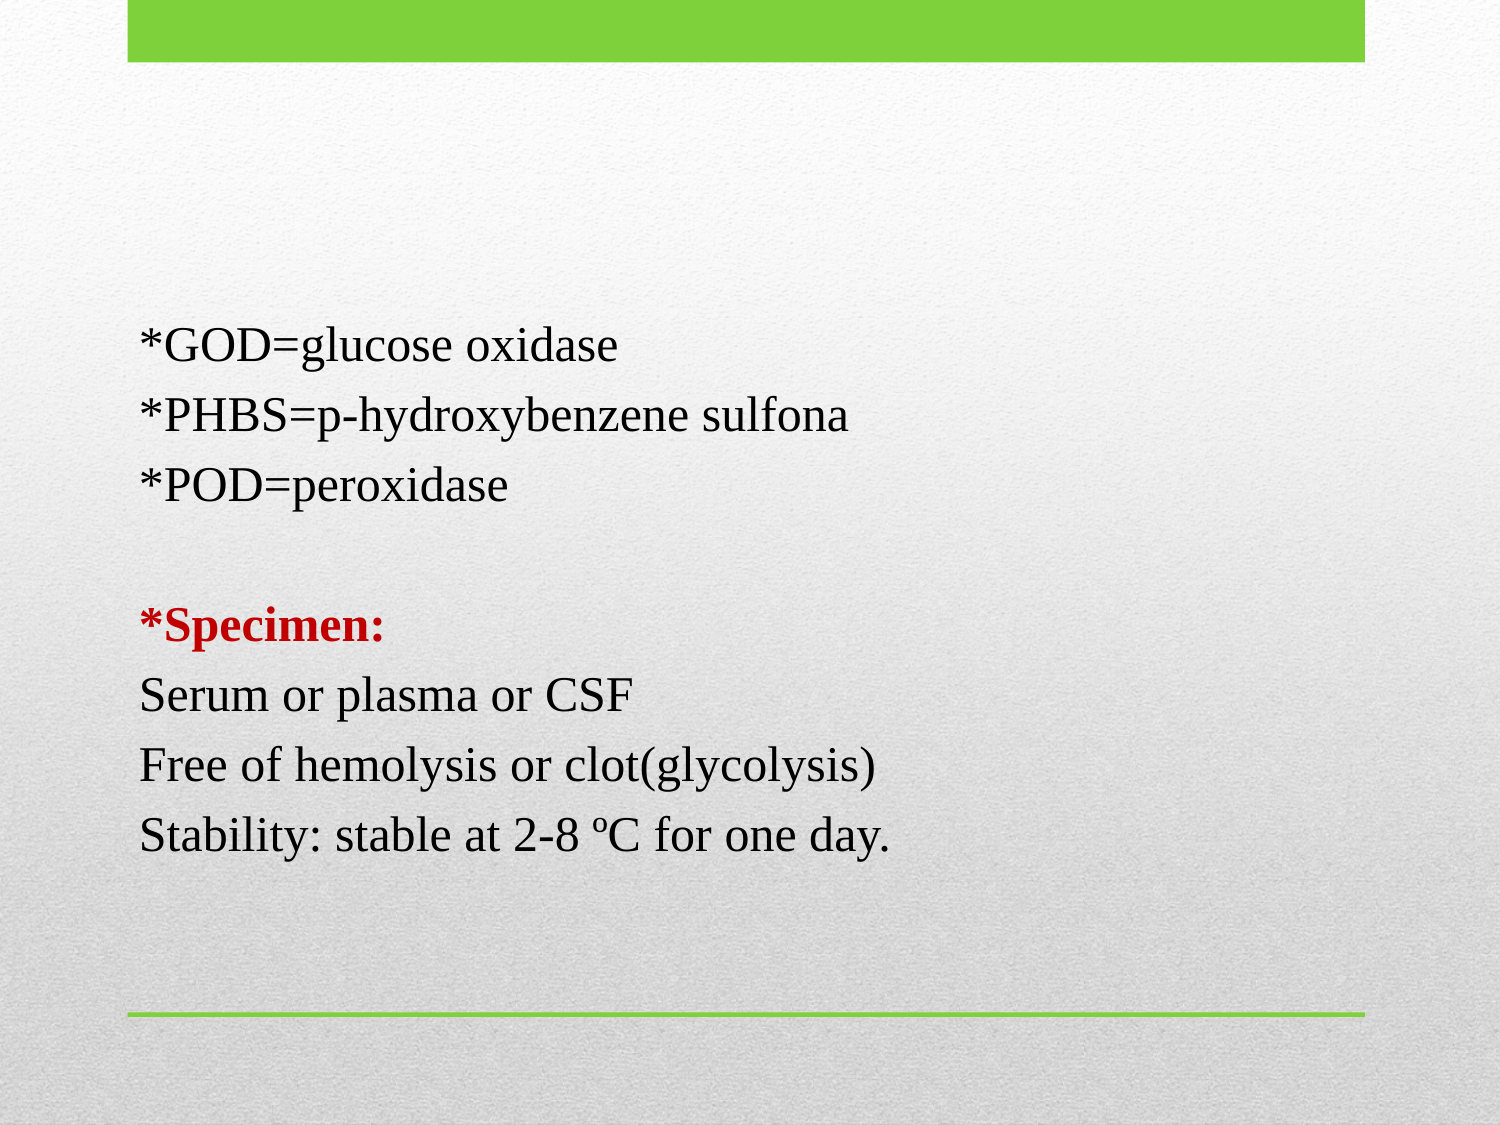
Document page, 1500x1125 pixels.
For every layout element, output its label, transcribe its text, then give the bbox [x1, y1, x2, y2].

list *GOD=glucose oxidase *PHBS=p-hydroxybenzene sulfona *POD=peroxidase *Specimen: Serum or plasma or CSF Free of hemolysis or clot(glycolysis) Stability: stable at 2-8 ºC for one day. [123, 172, 1362, 1000]
